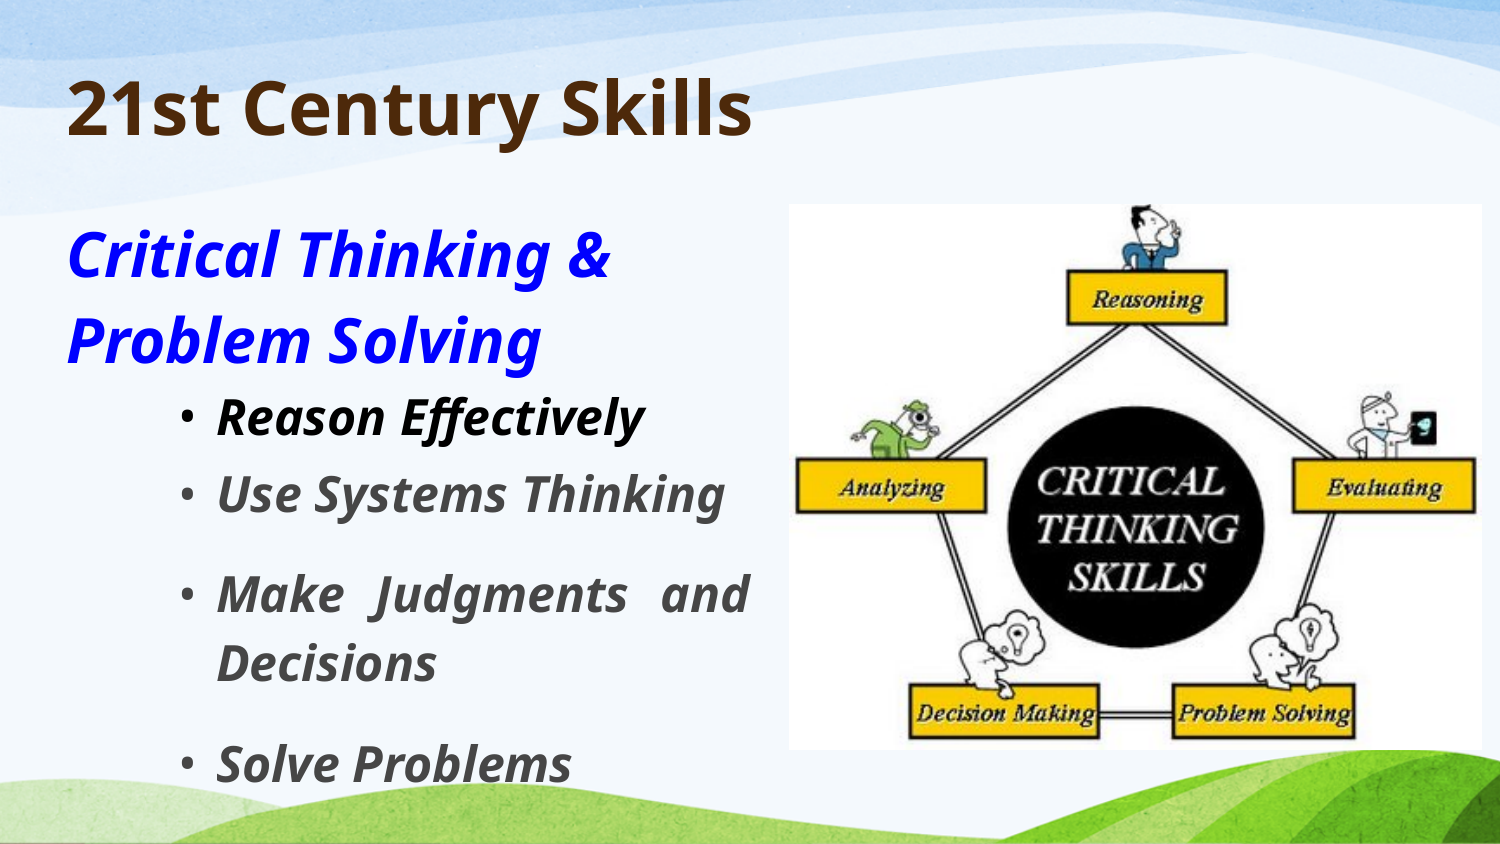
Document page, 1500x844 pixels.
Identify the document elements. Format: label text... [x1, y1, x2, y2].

picture [0, 0, 1500, 844]
title 21st Century Skills [51, 72, 1449, 167]
list Critical Thinking & Problem Solving Reason Effectively Use Systems Thinking Make Judgments and Decisions Solve Problems [51, 189, 766, 750]
